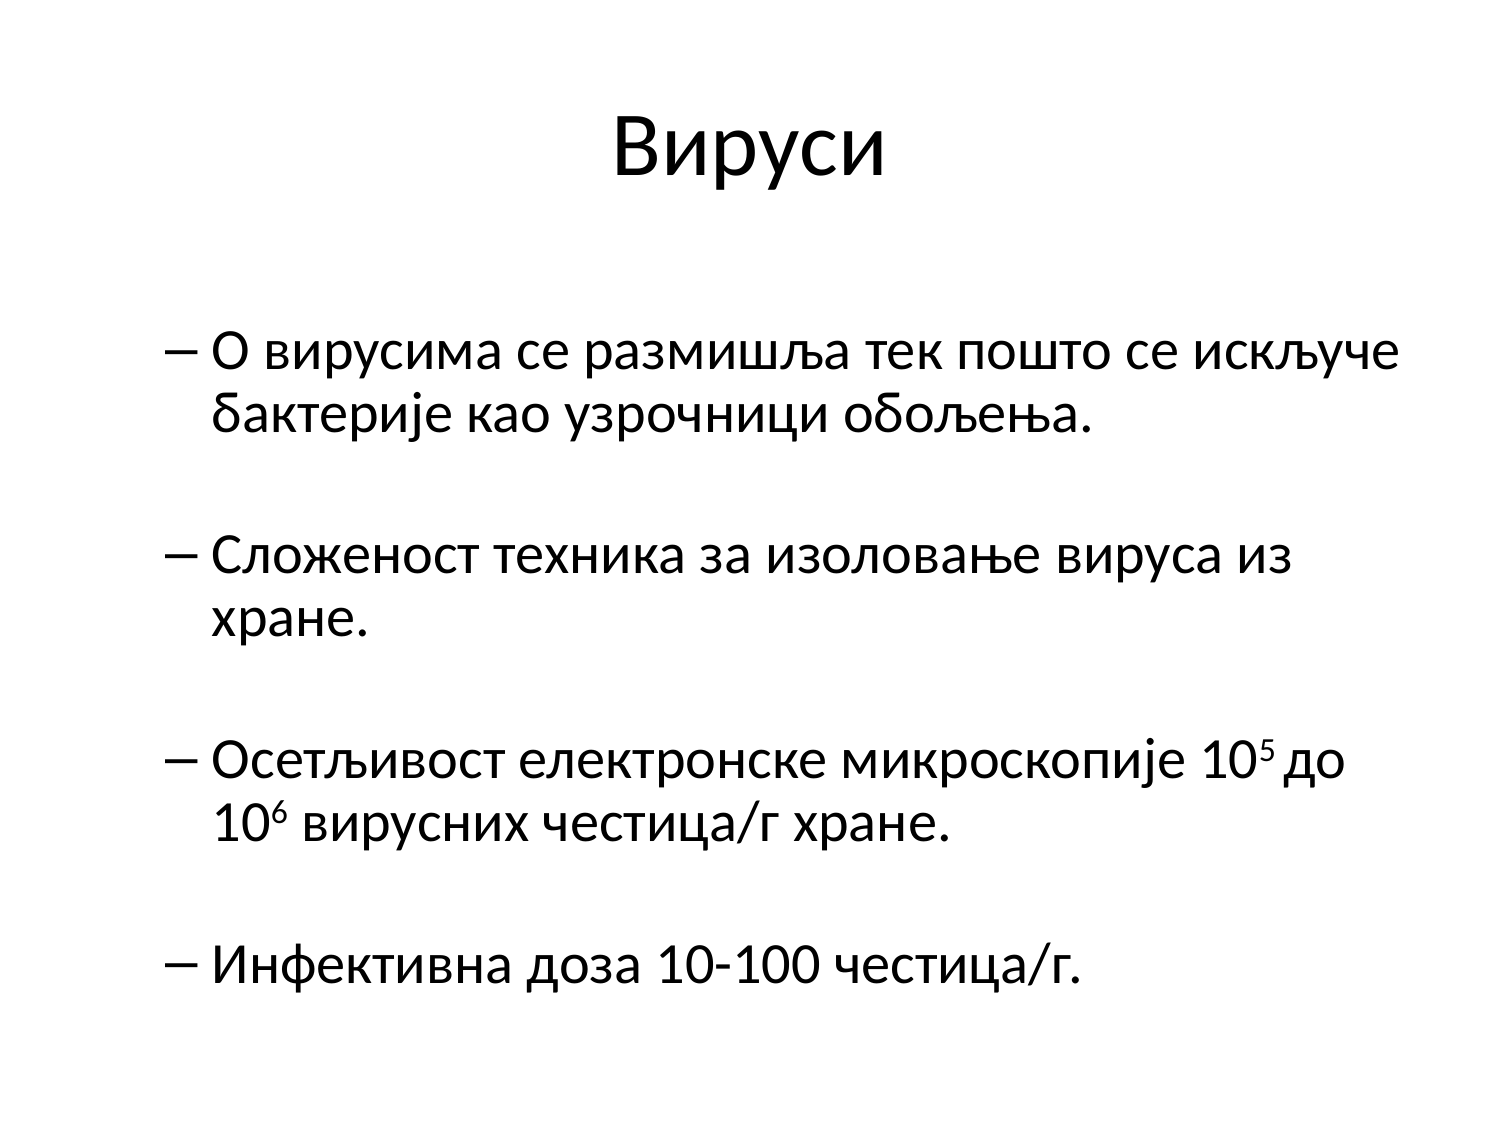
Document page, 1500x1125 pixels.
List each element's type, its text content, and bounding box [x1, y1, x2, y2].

title Вируси [75, 45, 1425, 233]
list О вирусима се размишља тек пошто се искључе бактерије као узрочници обољења. Сложеност техника за изоловање вируса из хране. Осетљивост електронске микроскопије 105 до 106 вирусних честица/г хране. Инфективна доза 10-100 честица/г. [75, 262, 1425, 1005]
